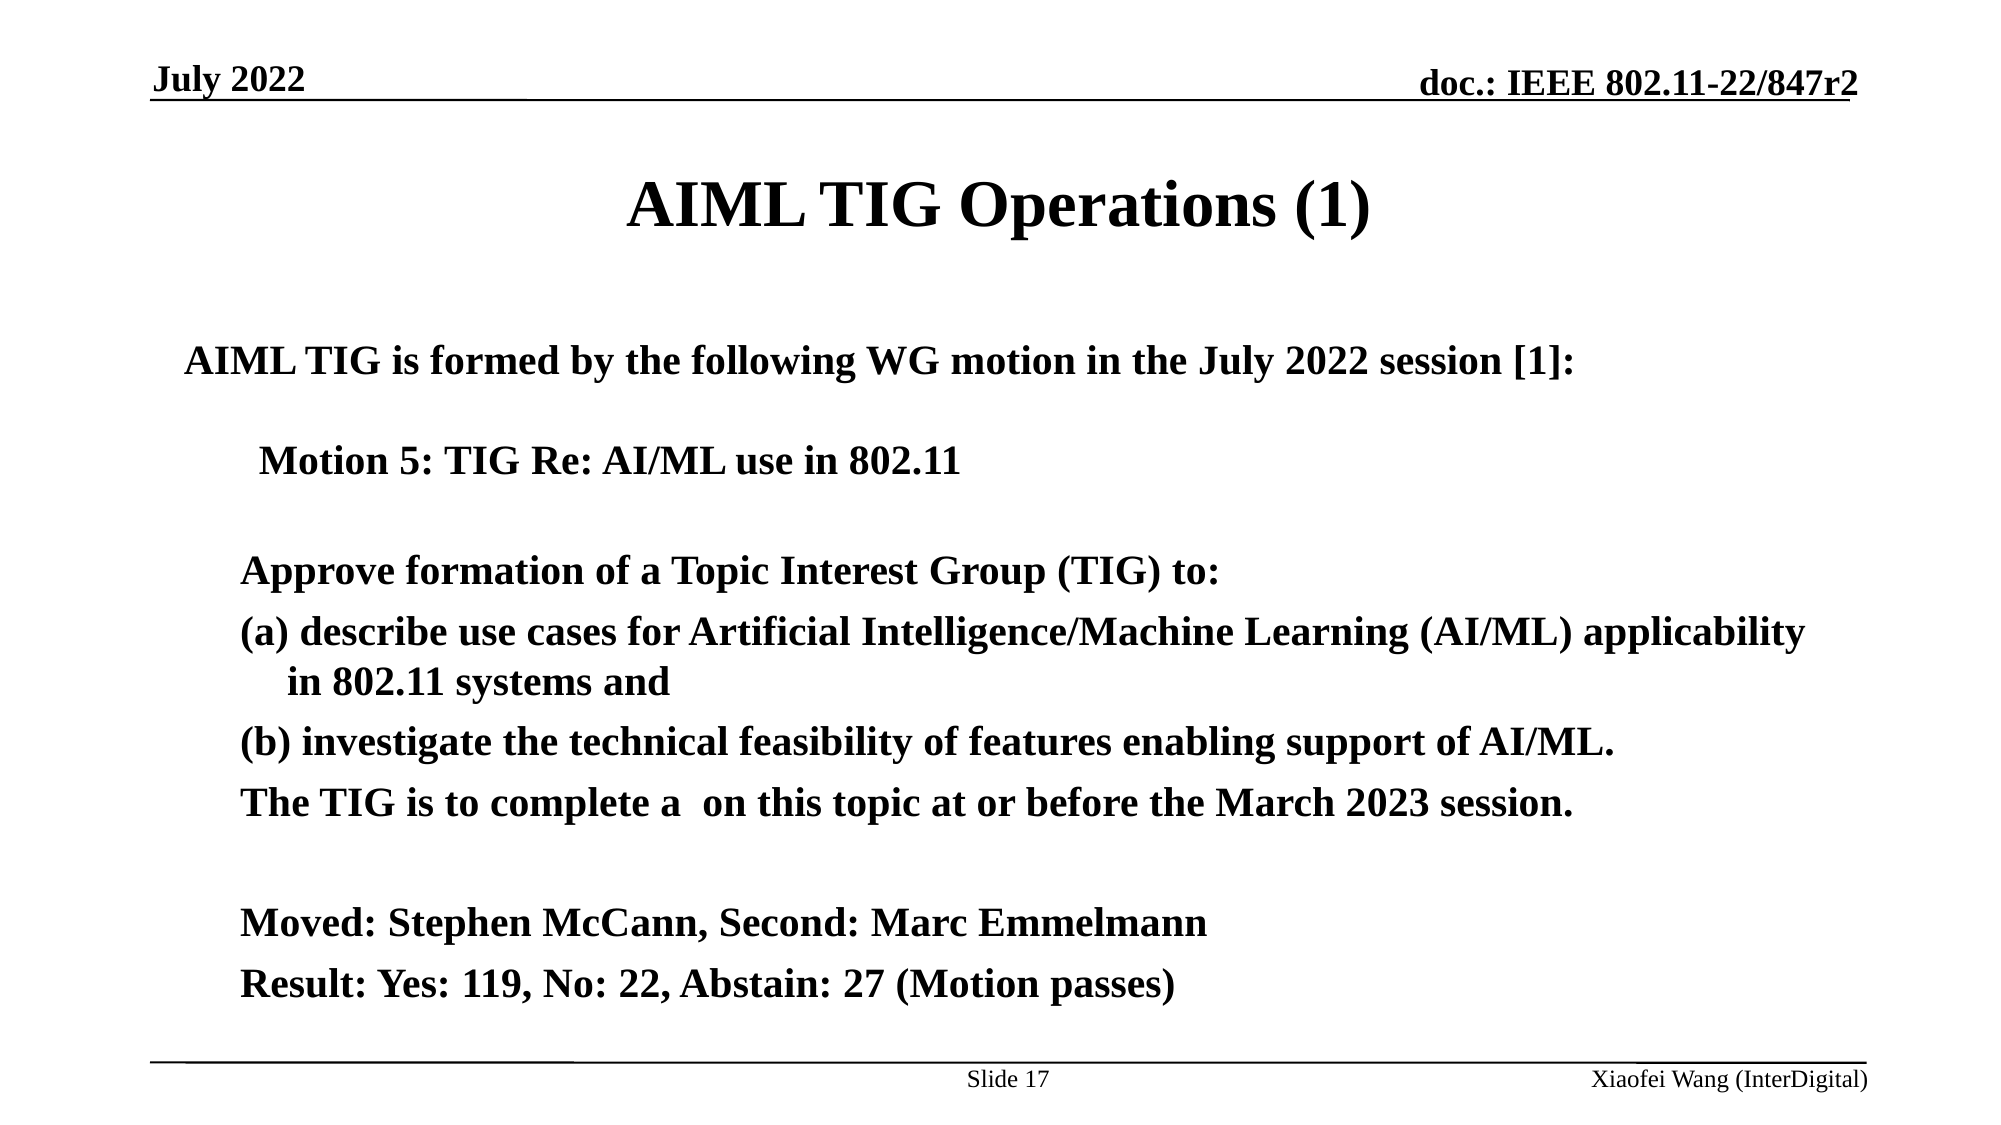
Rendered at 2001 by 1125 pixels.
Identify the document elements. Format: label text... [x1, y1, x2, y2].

footer Xiaofei Wang (InterDigital) [1171, 1061, 1869, 1093]
slide_number Slide 17 [950, 1061, 1067, 1123]
title AIML TIG Operations (1) [149, 112, 1850, 288]
list AIML TIG is formed by the following WG motion in the July 2022 session [1]: Motion 5: TIG Re: AI/ML use in 802.11 Approve formation of a Topic Interest Group (TIG) to: (a) describe use cases for Artificial Intelligence/Machine Learning (AI/ML) applicability in 802.11 systems and (b) investigate the technical feasibility of features enabling support of AI/ML. The TIG is to complete a on this topic at or before the March 2023 session. Moved: Stephen McCann, Second: Marc Emmelmann Result: Yes: 119, No: 22, Abstain: 27 (Motion passes) [149, 324, 1850, 1000]
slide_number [152, 54, 563, 100]
